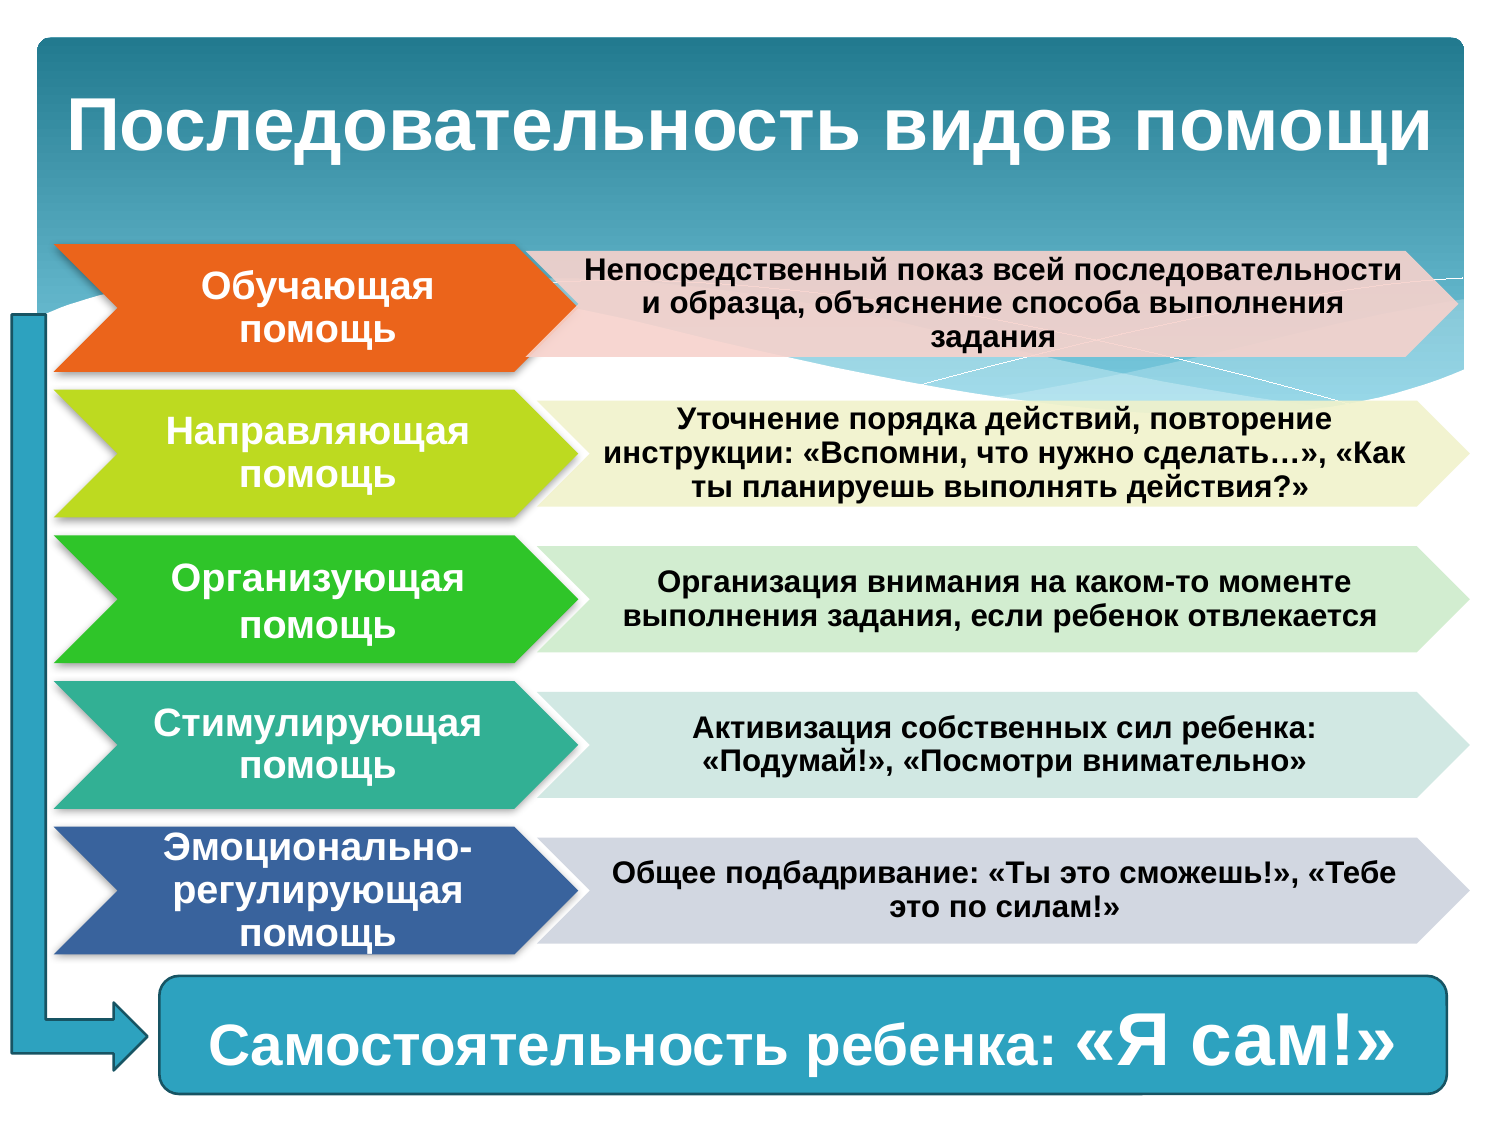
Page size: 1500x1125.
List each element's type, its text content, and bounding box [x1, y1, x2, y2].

title Последовательность видов помощи [41, 45, 1459, 197]
text_box [10, 313, 149, 1072]
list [52, 222, 1471, 977]
text_box Самостоятельность ребенка: «Я сам!» [158, 986, 1449, 1096]
